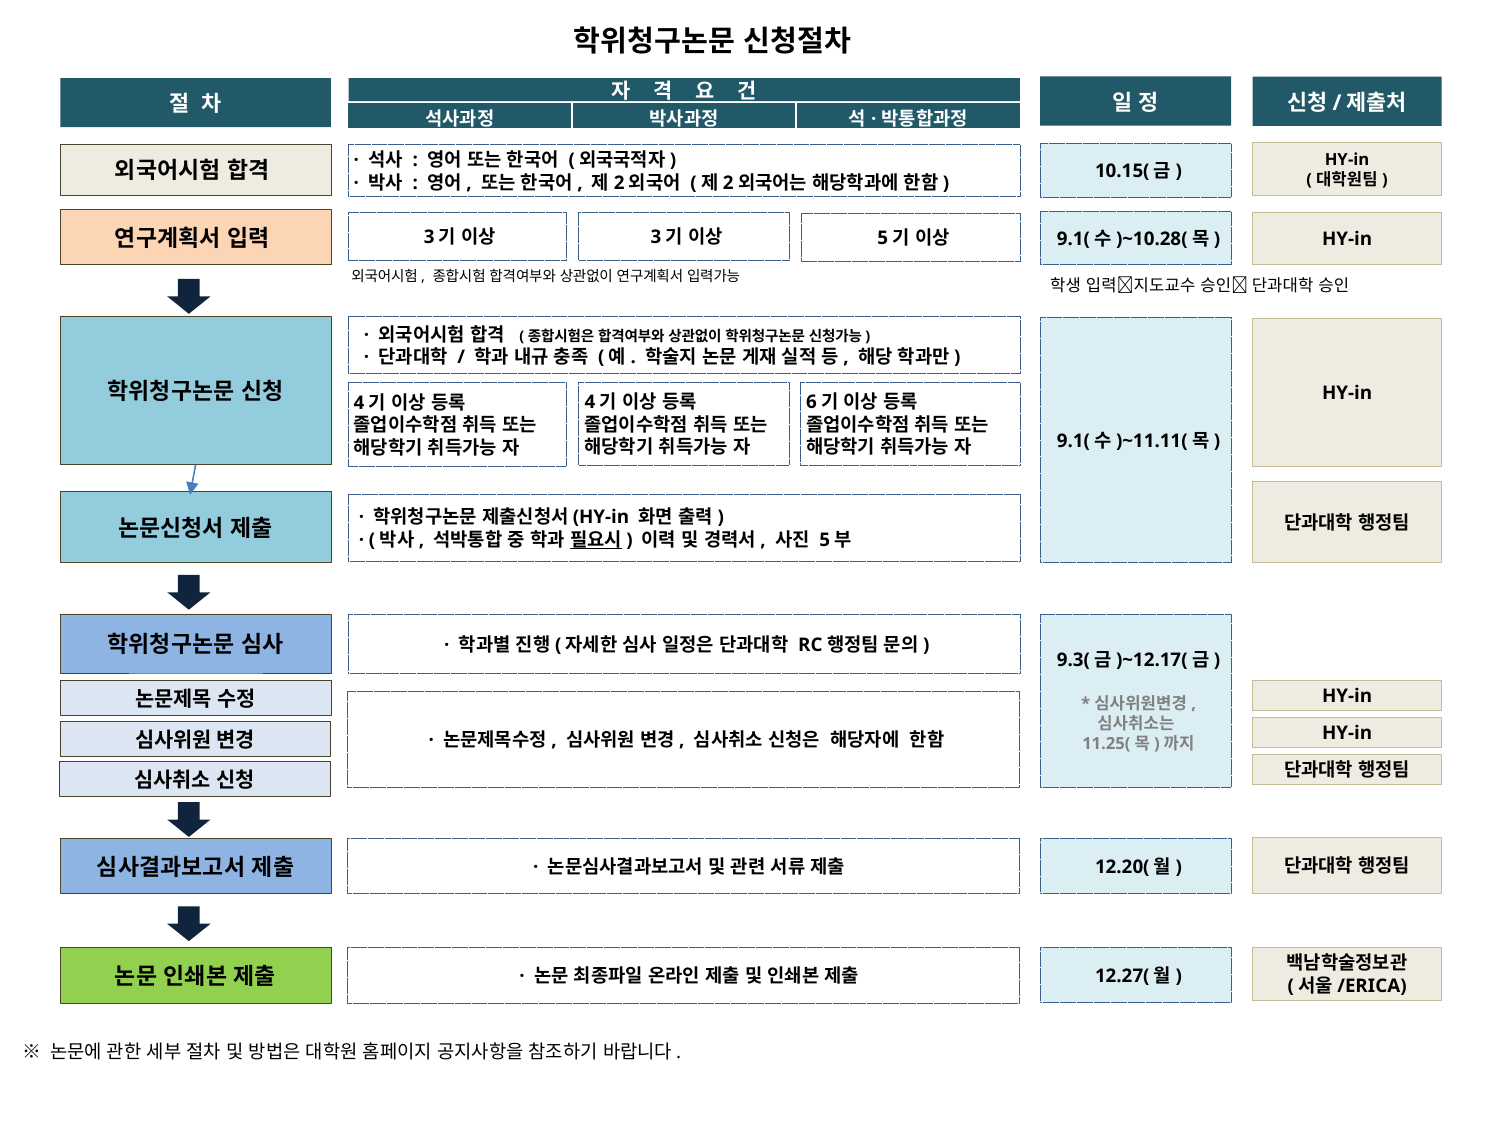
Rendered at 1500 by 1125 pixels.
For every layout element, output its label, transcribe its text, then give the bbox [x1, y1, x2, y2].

text_box HY-in [1251, 210, 1444, 267]
text_box 9.3(금)~12.17(금) *심사위원변경, 심사취소는 11.25(목)까지 [1038, 612, 1233, 789]
table_header 박사과정 [573, 103, 795, 128]
text_box 9.1(수)~10.28(목) [1038, 209, 1233, 267]
text_box 4기 이상 등록 졸업이수학점 취득 또는 해당학기 취득가능 자 [346, 380, 568, 468]
text_box 3기 이상 [346, 210, 568, 259]
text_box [189, 464, 196, 495]
text_box HY-in [1251, 678, 1444, 712]
text_box 심사결과보고서 제출 [58, 836, 333, 895]
text_box · 학과별 진행(자세한 심사 일정은 단과대학 RC행정팀 문의) [346, 612, 1022, 675]
text_box ※ 논문에 관한 세부 절차 및 방법은 대학원 홈페이지 공지사항을 참조하기 바랍니다. [7, 1032, 697, 1070]
text_box 학위청구논문 심사 [58, 612, 333, 675]
text_box 심사위원 변경 [58, 719, 333, 758]
text_box HY-in [1251, 715, 1444, 749]
text_box 5기 이상 [799, 211, 1022, 263]
text_box 12.27(월) [1038, 945, 1233, 1004]
text_box · 논문제목수정, 심사위원 변경, 심사취소 신청은 해당자에 한함 [345, 689, 1022, 789]
text_box 학위청구논문 신청 [58, 314, 333, 467]
text_box 단과대학 행정팀 [1251, 752, 1444, 786]
text_box 6기 이상 등록 졸업이수학점 취득 또는 해당학기 취득가능 자 [798, 380, 1022, 467]
text_box 심사취소 신청 [57, 759, 332, 798]
text_box 3기 이상 [577, 210, 791, 262]
table_header 석·박통합과정 [797, 103, 1020, 128]
text_box HY-in (대학원팀) [1251, 140, 1444, 197]
table_header 석사과정 [348, 103, 571, 128]
text_box 9.1(수)~11.11(목) [1038, 315, 1233, 565]
text_box [165, 572, 213, 612]
text_box 외국어시험 합격 [58, 142, 333, 197]
text_box [165, 904, 213, 943]
text_box 자 격 요 건 [348, 78, 1020, 102]
text_box 신청/제출처 [1252, 76, 1442, 126]
text_box 백남학술정보관 (서울/ERICA) [1251, 945, 1444, 1002]
text_box 학위청구논문 신청절차 [558, 14, 867, 65]
text_box · 논문 최종파일 온라인 제출 및 인쇄본 제출 [345, 945, 1022, 1005]
text_box 연구계획서 입력 [58, 208, 333, 267]
text_box 4기 이상 등록 졸업이수학점 취득 또는 해당학기 취득가능 자 [577, 380, 791, 467]
text_box 논문제목 수정 [58, 678, 333, 717]
text_box 단과대학 행정팀 [1251, 479, 1444, 564]
text_box 단과대학 행정팀 [1251, 835, 1444, 895]
text_box 논문 인쇄본 제출 [58, 945, 333, 1005]
text_box 12.20(월) [1038, 836, 1233, 895]
text_box · 외국어시험 합격 (종합시험은 합격여부와 상관없이 학위청구논문 신청가능) · 단과대학 / 학과 내규 충족 (예. 학술지 논문 게재 실적 등, 해당 학과만) [346, 314, 1022, 376]
text_box 외국어시험, 종합시험 합격여부와 상관없이 연구계획서 입력가능 [336, 259, 755, 292]
text_box · 논문심사결과보고서 및 관련 서류 제출 [345, 836, 1022, 895]
text_box [165, 799, 213, 839]
text_box 학생 입력지도교수 승인 단과대학 승인 [1035, 267, 1365, 302]
text_box 논문신청서 제출 [58, 489, 333, 564]
text_box 일 정 [1040, 76, 1232, 126]
text_box 10.15(금) [1038, 142, 1233, 199]
text_box · 학위청구논문 제출신청서(HY-in 화면 출력) · (박사, 석박통합 중 학과 필요시) 이력 및 경력서, 사진 5부 [346, 492, 1022, 563]
text_box HY-in [1251, 317, 1444, 468]
text_box 절 차 [60, 78, 331, 128]
text_box [165, 276, 213, 316]
text_box · 석사 : 영어 또는 한국어 (외국국적자) · 박사 : 영어, 또는 한국어, 제2외국어 (제2외국어는 해당학과에 한함) [346, 143, 1022, 198]
